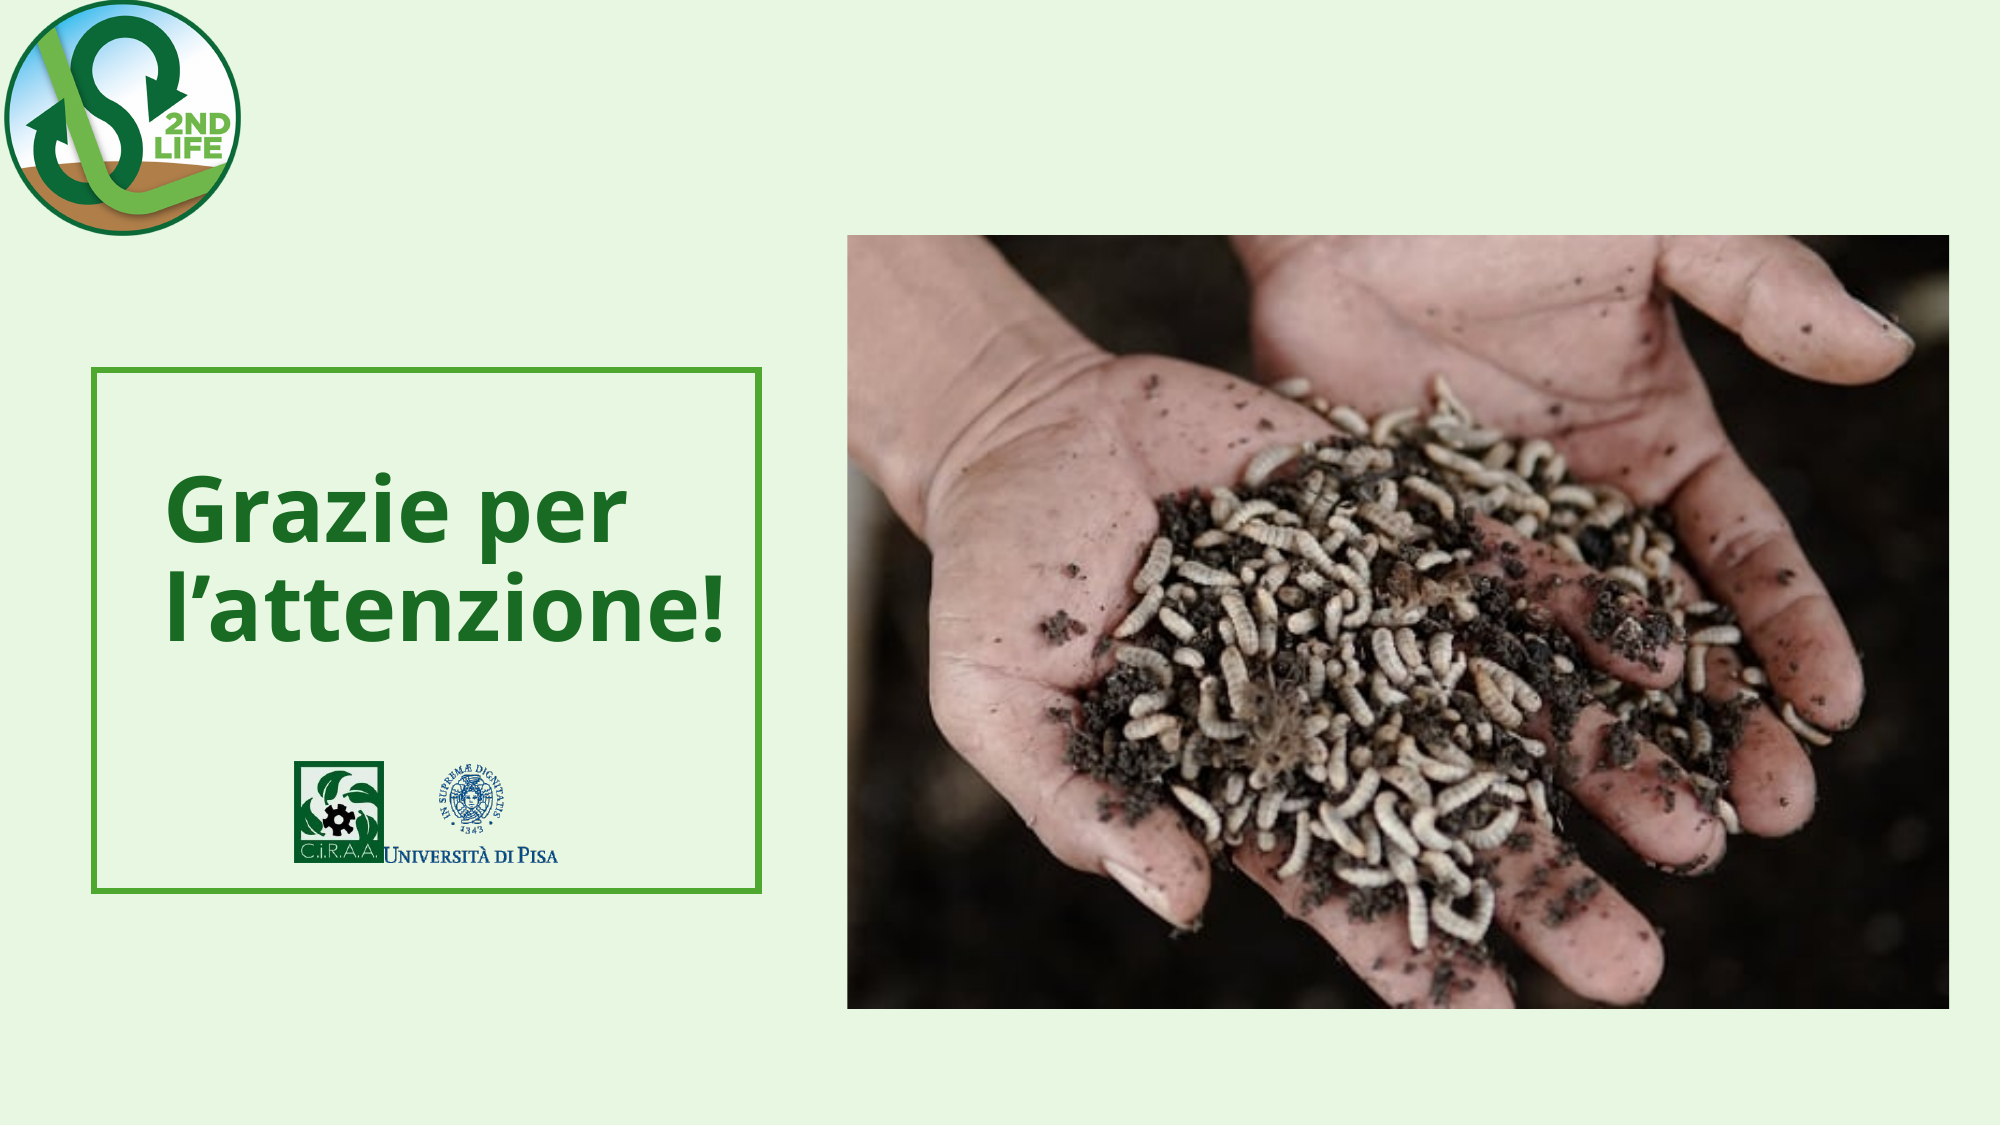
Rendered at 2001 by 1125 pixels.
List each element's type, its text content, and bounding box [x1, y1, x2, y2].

text_box [92, 369, 760, 893]
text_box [294, 760, 559, 863]
picture [4, 0, 241, 237]
picture [846, 235, 1950, 1009]
text_box Grazie per l’attenzione! [148, 333, 793, 792]
